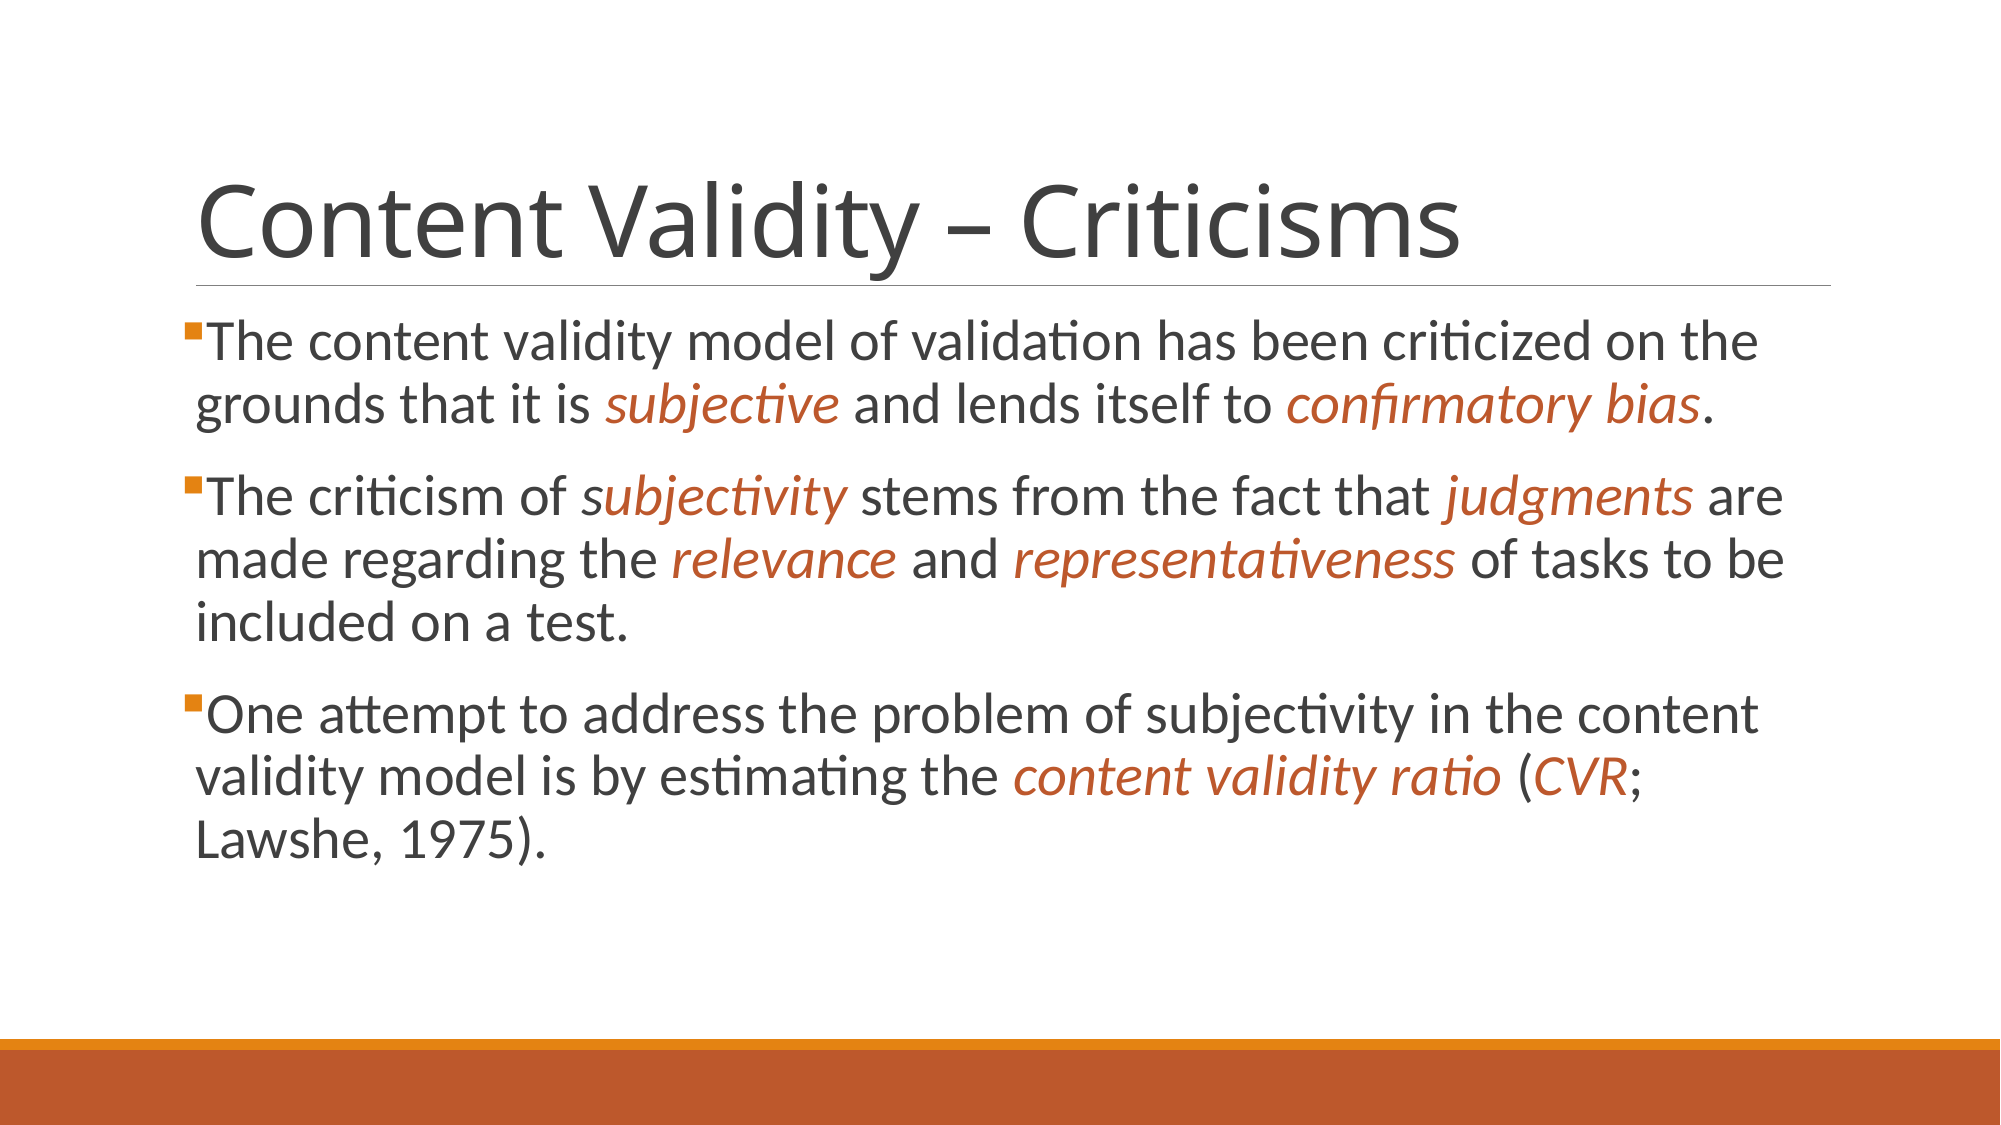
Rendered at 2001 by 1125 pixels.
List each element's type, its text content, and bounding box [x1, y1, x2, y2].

title Content Validity – Criticisms [180, 47, 1830, 285]
list The content validity model of validation has been criticized on the grounds that it is subjective and lends itself to confirmatory bias. The criticism of subjectivity stems from the fact that judgments are made regarding the relevance and representativeness of tasks to be included on a test. One attempt to address the problem of subjectivity in the content validity model is by estimating the content validity ratio (CVR; Lawshe, 1975). [180, 302, 1830, 963]
